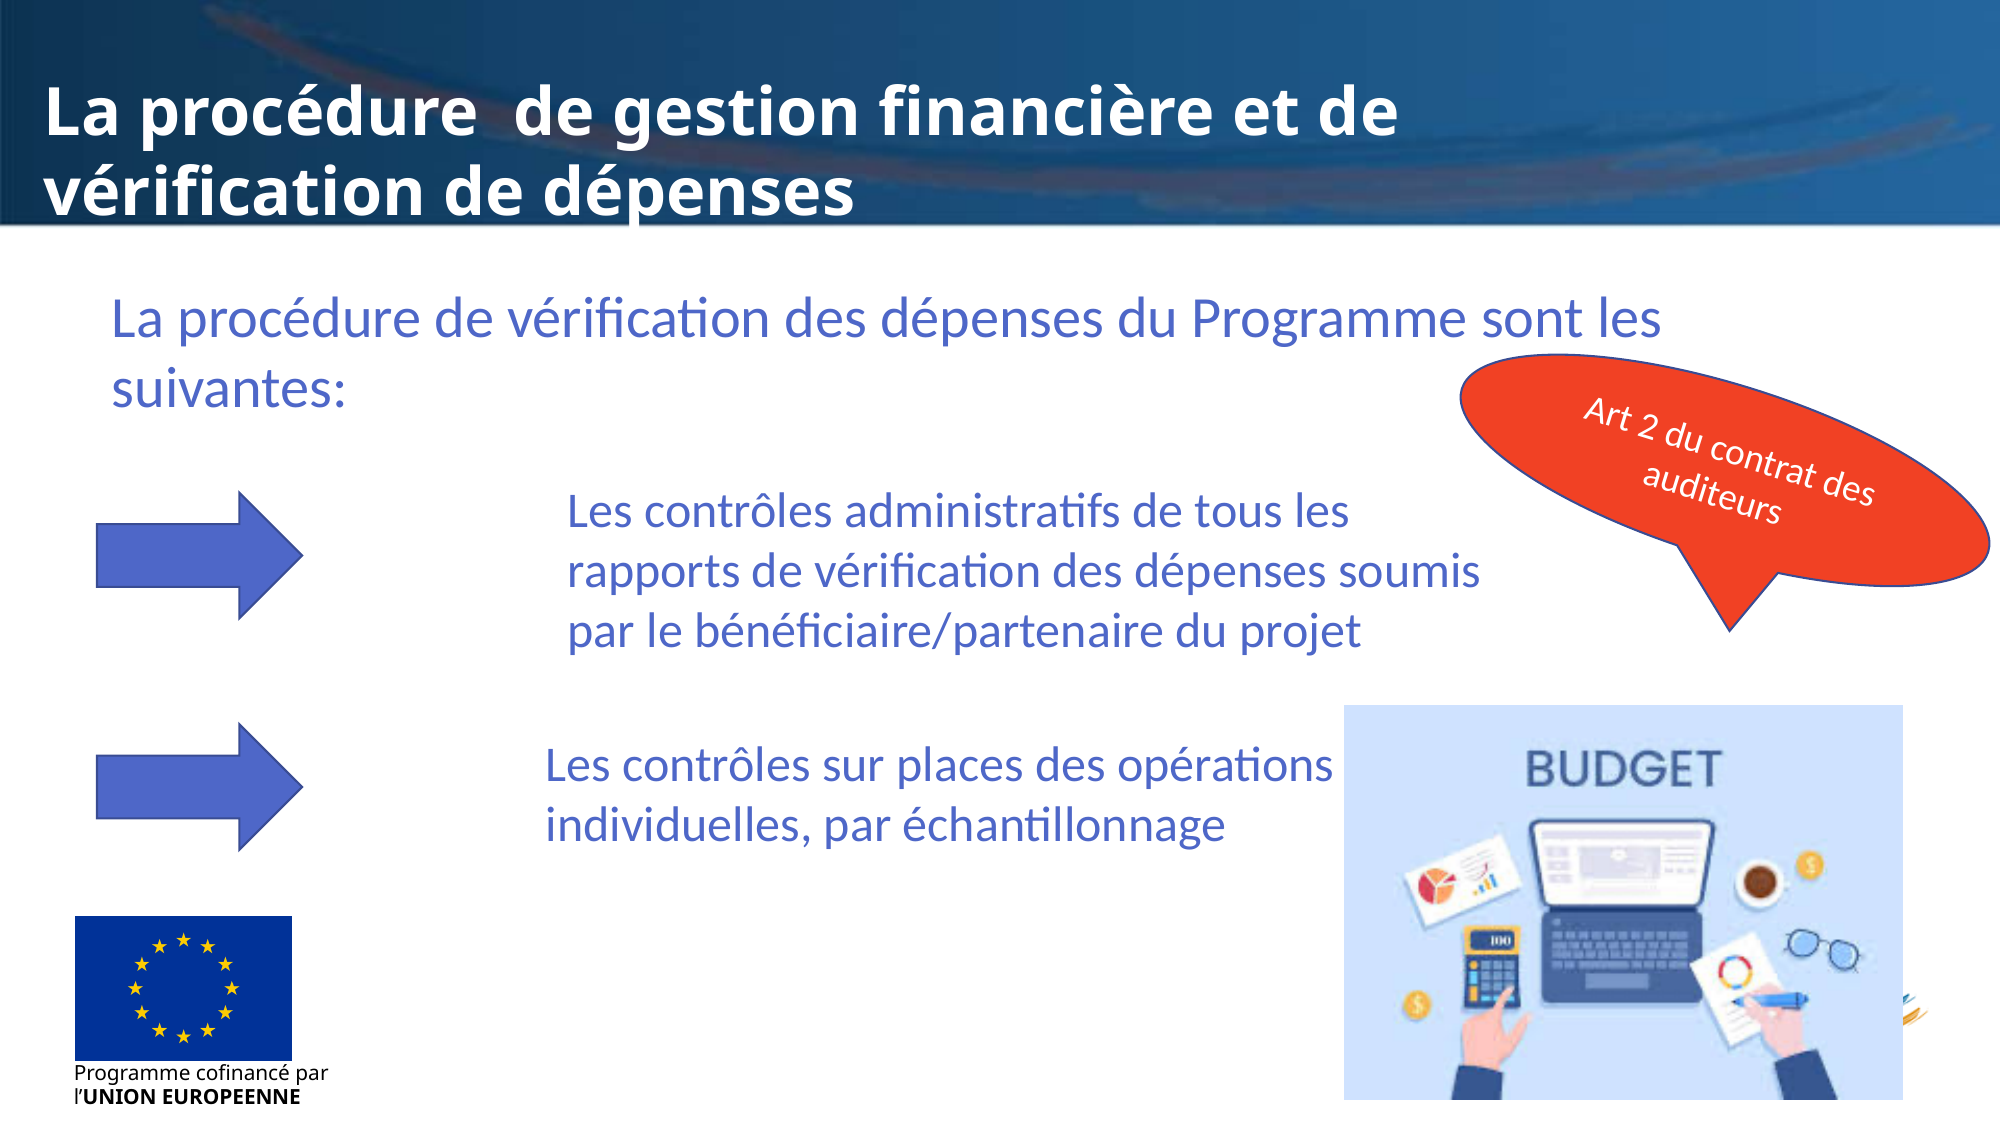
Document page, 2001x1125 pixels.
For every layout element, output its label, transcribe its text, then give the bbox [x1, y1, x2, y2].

text_box Les contrôles sur places des opérations individuelles, par échantillonnage [531, 723, 1344, 859]
text_box [95, 721, 304, 853]
picture [75, 916, 292, 1061]
text_box Art 2 du contrat des auditeurs [1459, 353, 1991, 633]
text_box La procédure de gestion financière et de vérification de dépenses [28, 15, 1794, 236]
picture [1344, 705, 1942, 1100]
text_box La procédure de vérification des dépenses du Programme sont les suivantes: [97, 271, 1725, 567]
text_box Les contrôles administratifs de tous les rapports de vérification des dépenses soumis par le bénéficiaire/partenaire du projet [552, 470, 1548, 666]
text_box [95, 490, 304, 621]
picture [0, 0, 2000, 229]
